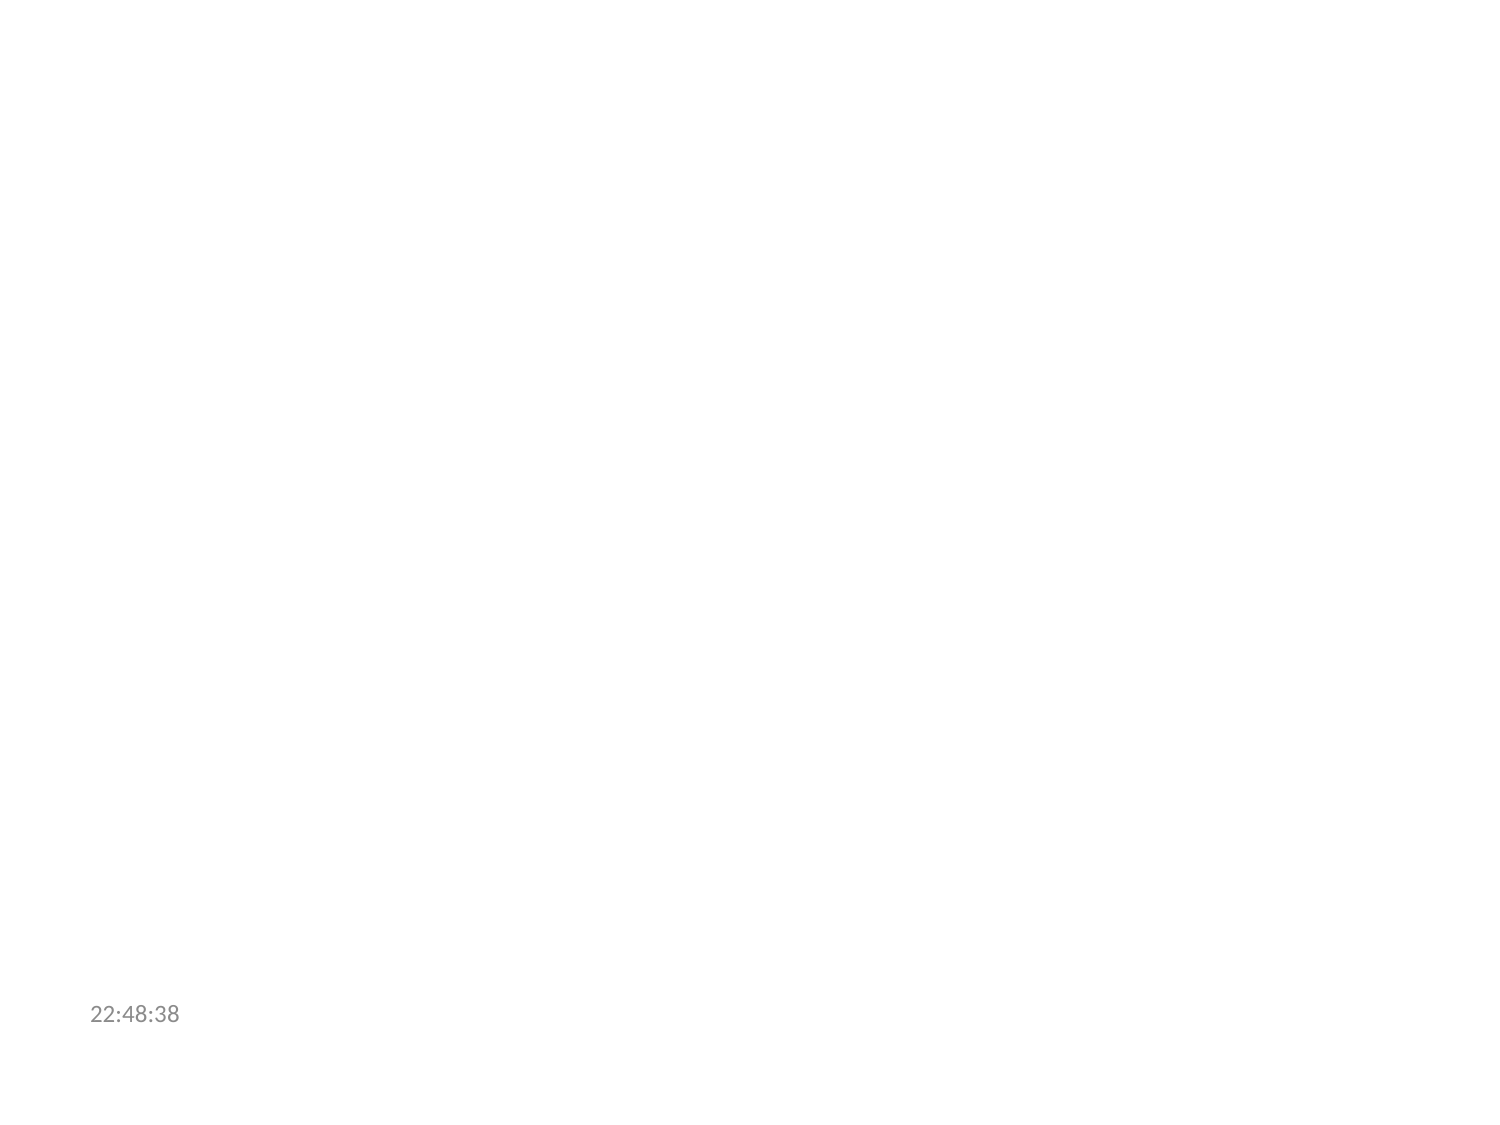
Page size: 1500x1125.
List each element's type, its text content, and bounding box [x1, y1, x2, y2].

text_box 15:35:09 [75, 982, 425, 1043]
